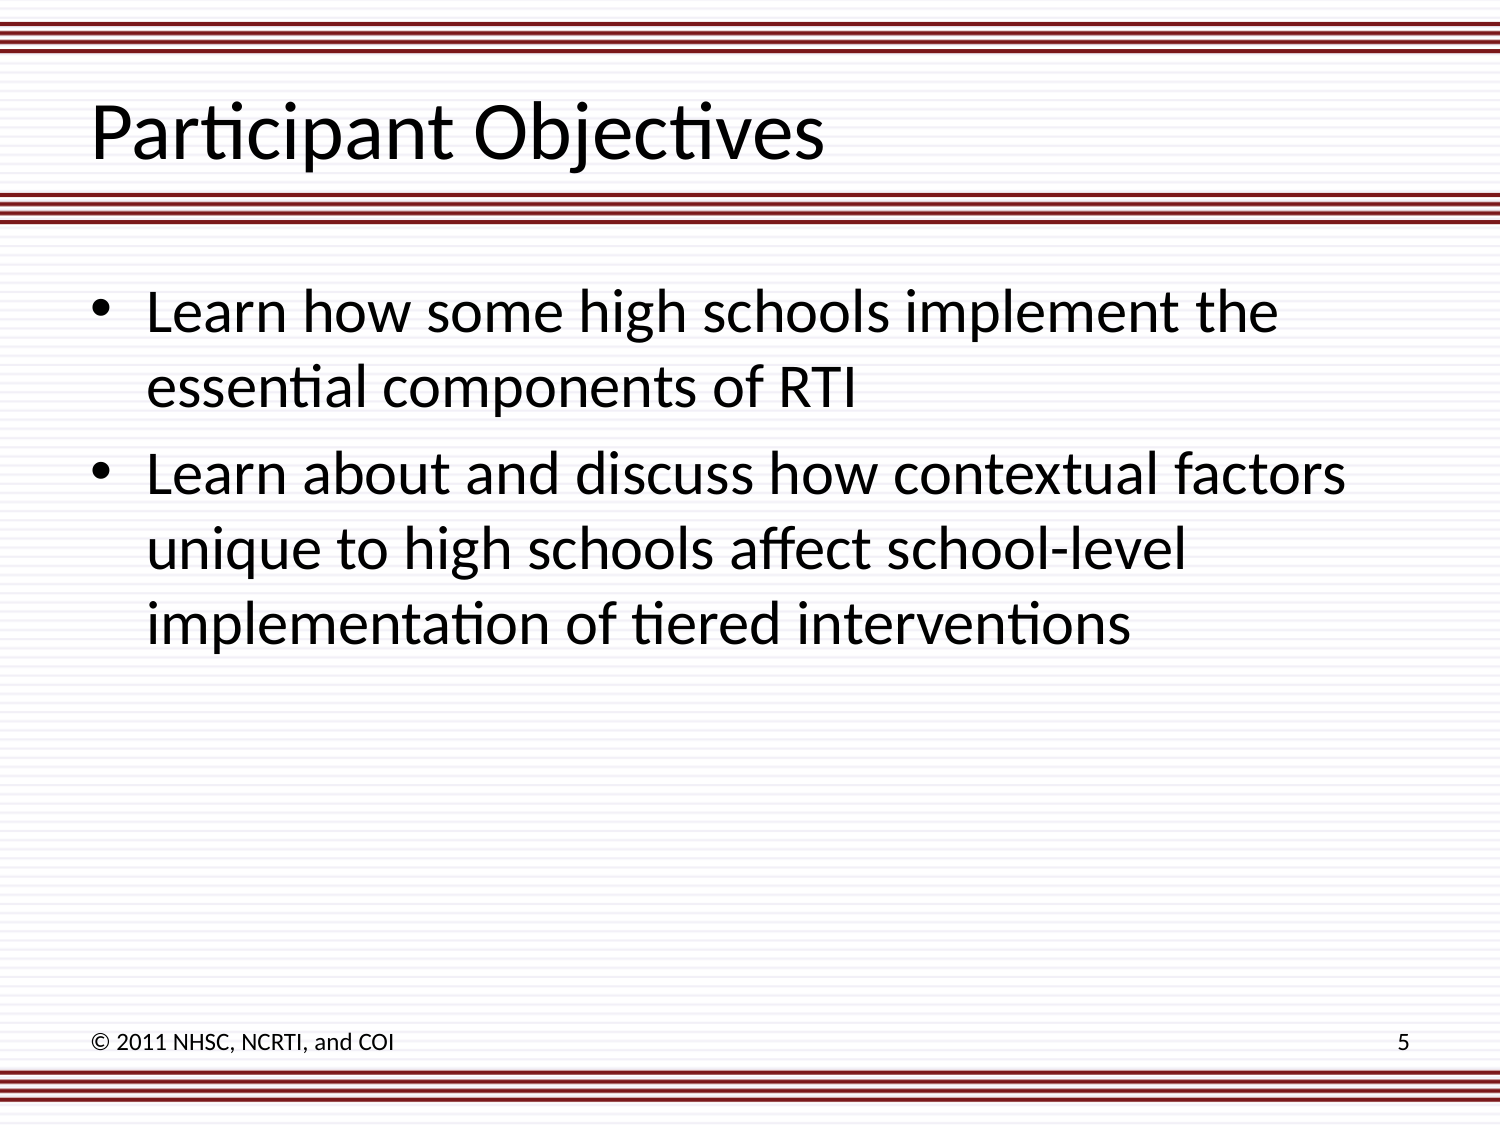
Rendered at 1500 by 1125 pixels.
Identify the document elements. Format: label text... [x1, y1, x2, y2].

title Participant Objectives [74, 44, 1426, 209]
slide_number 5 [1074, 1010, 1425, 1071]
footer © 2011 NHSC, NCRTI, and COI [75, 1010, 550, 1071]
list Learn how some high schools implement the essential components of RTI Learn about and discuss how contextual factors unique to high schools affect school-level implementation of tiered interventions [74, 262, 1426, 1006]
picture [0, 0, 1500, 1125]
